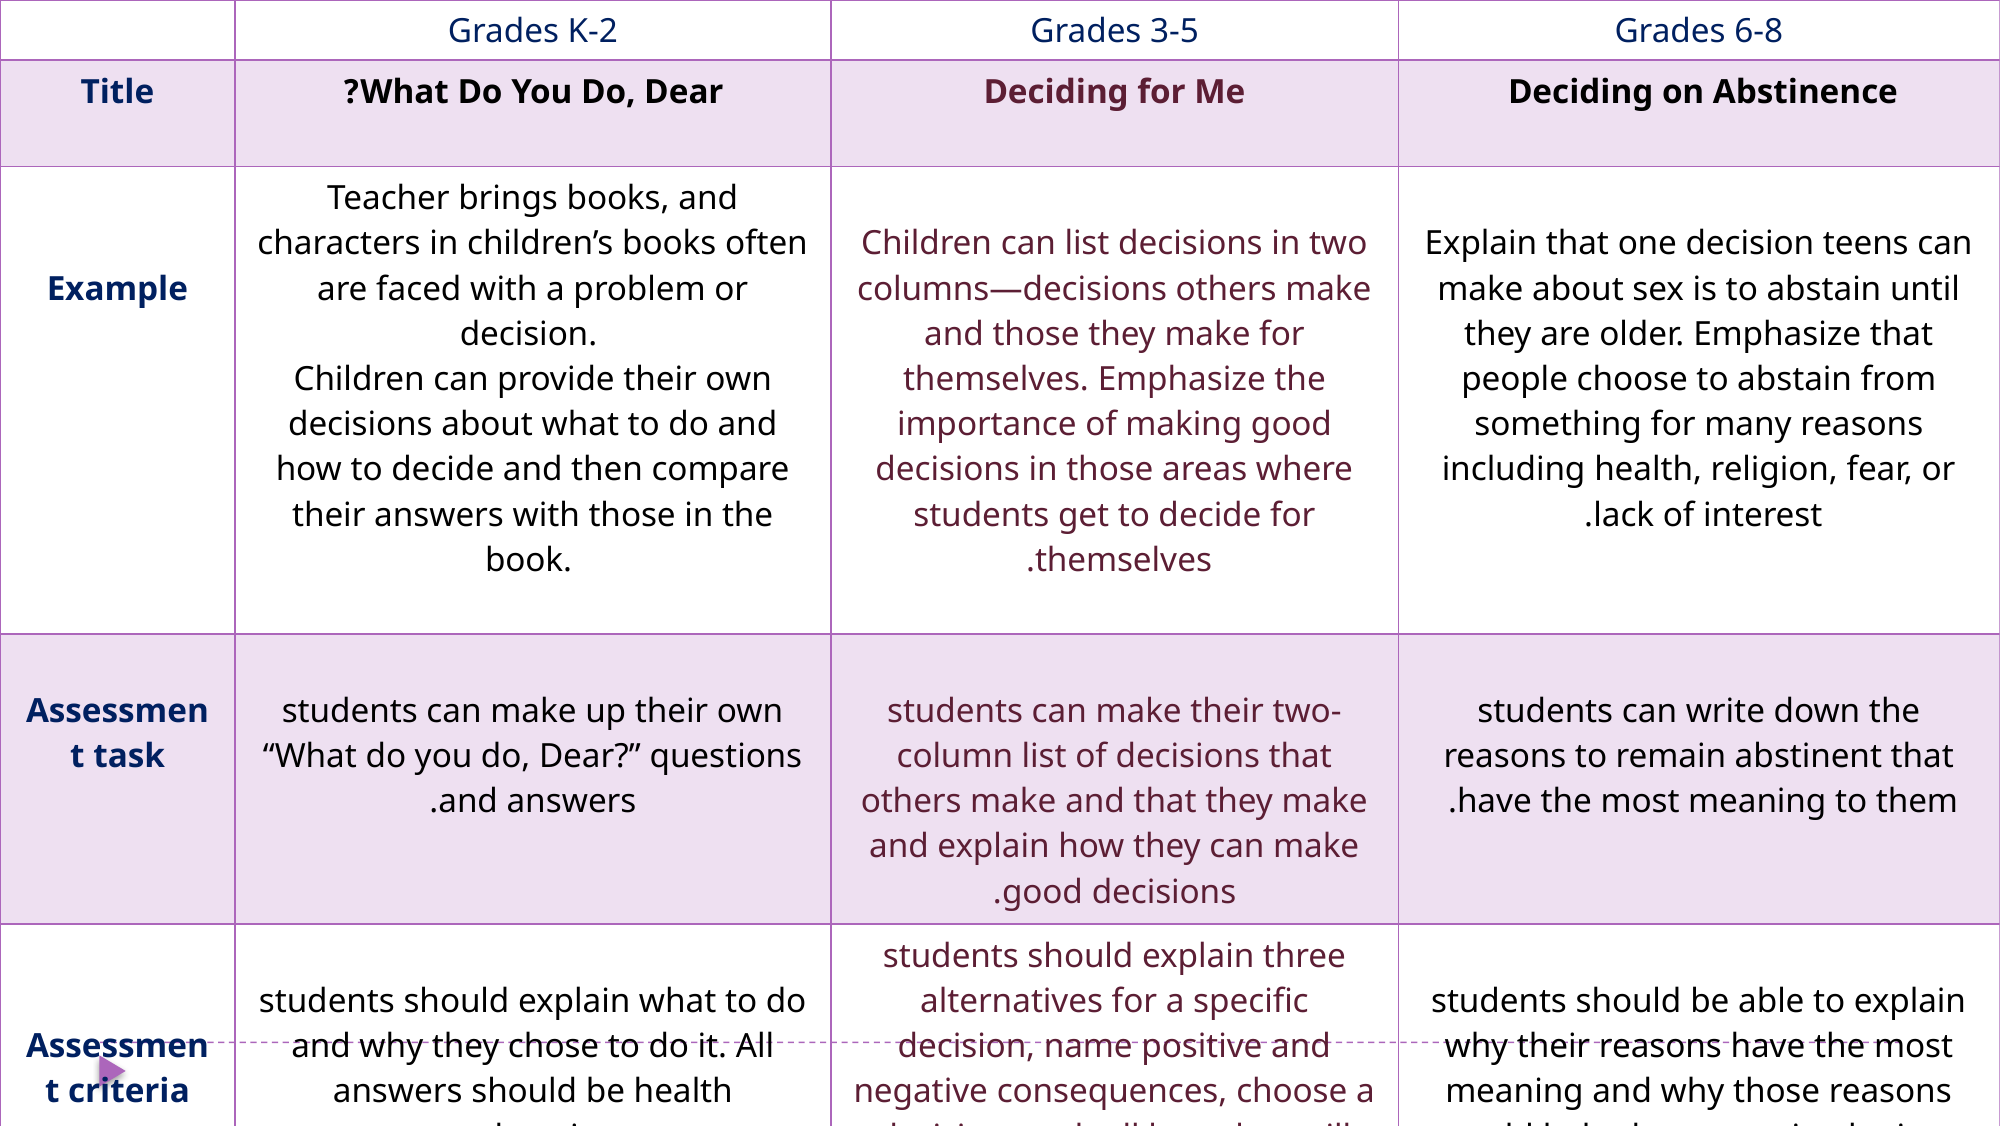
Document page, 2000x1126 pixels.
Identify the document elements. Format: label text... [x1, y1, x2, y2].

table_cell Deciding for Me [832, 61, 1398, 166]
table_cell Children can list decisions in two columns—decisions others make and those they make for themselves. Emphasize the importance of making good decisions in those areas where students get to decide for themselves. [832, 167, 1398, 633]
table_cell students should explain three alternatives for a specific decision, name positive and negative consequences, choose a decision, and tell how they will know whether it was a good one. [832, 925, 1398, 1126]
table_cell students should be able to explain why their reasons have the most meaning and why those reasons would help them remain abstinent. [1399, 925, 1999, 1126]
table_cell students should explain what to do and why they chose to do it. All answers should be health enhancing. [236, 925, 830, 1126]
table_header Grades 6-8 [1399, 1, 1999, 59]
table_header Grades 3-5 [832, 1, 1398, 59]
table_cell Title [1, 61, 234, 166]
table_cell Deciding on Abstinence [1399, 61, 1999, 166]
table_cell What Do You Do, Dear? [236, 61, 830, 166]
table_cell students can make their two- column list of decisions that others make and that they make and explain how they can make good decisions. [832, 635, 1398, 923]
table_cell students can write down the reasons to remain abstinent that have the most meaning to them. [1399, 635, 1999, 923]
table_cell students can make up their own “What do you do, Dear?” questions and answers. [236, 635, 830, 923]
table_cell Teacher brings books, and characters in children’s books often are faced with a problem or decision. Children can provide their own decisions about what to do and how to decide and then compare their answers with those in the book. [236, 167, 830, 633]
table_header Grades K-2 [236, 1, 830, 59]
table_cell Assessment task [1, 635, 234, 923]
table_cell Assessment criteria [1, 925, 234, 1126]
table_cell Explain that one decision teens can make about sex is to abstain until they are older. Emphasize that people choose to abstain from something for many reasons including health, religion, fear, or lack of interest. [1399, 167, 1999, 633]
table_header [1, 1, 234, 59]
table_cell Example [1, 167, 234, 633]
